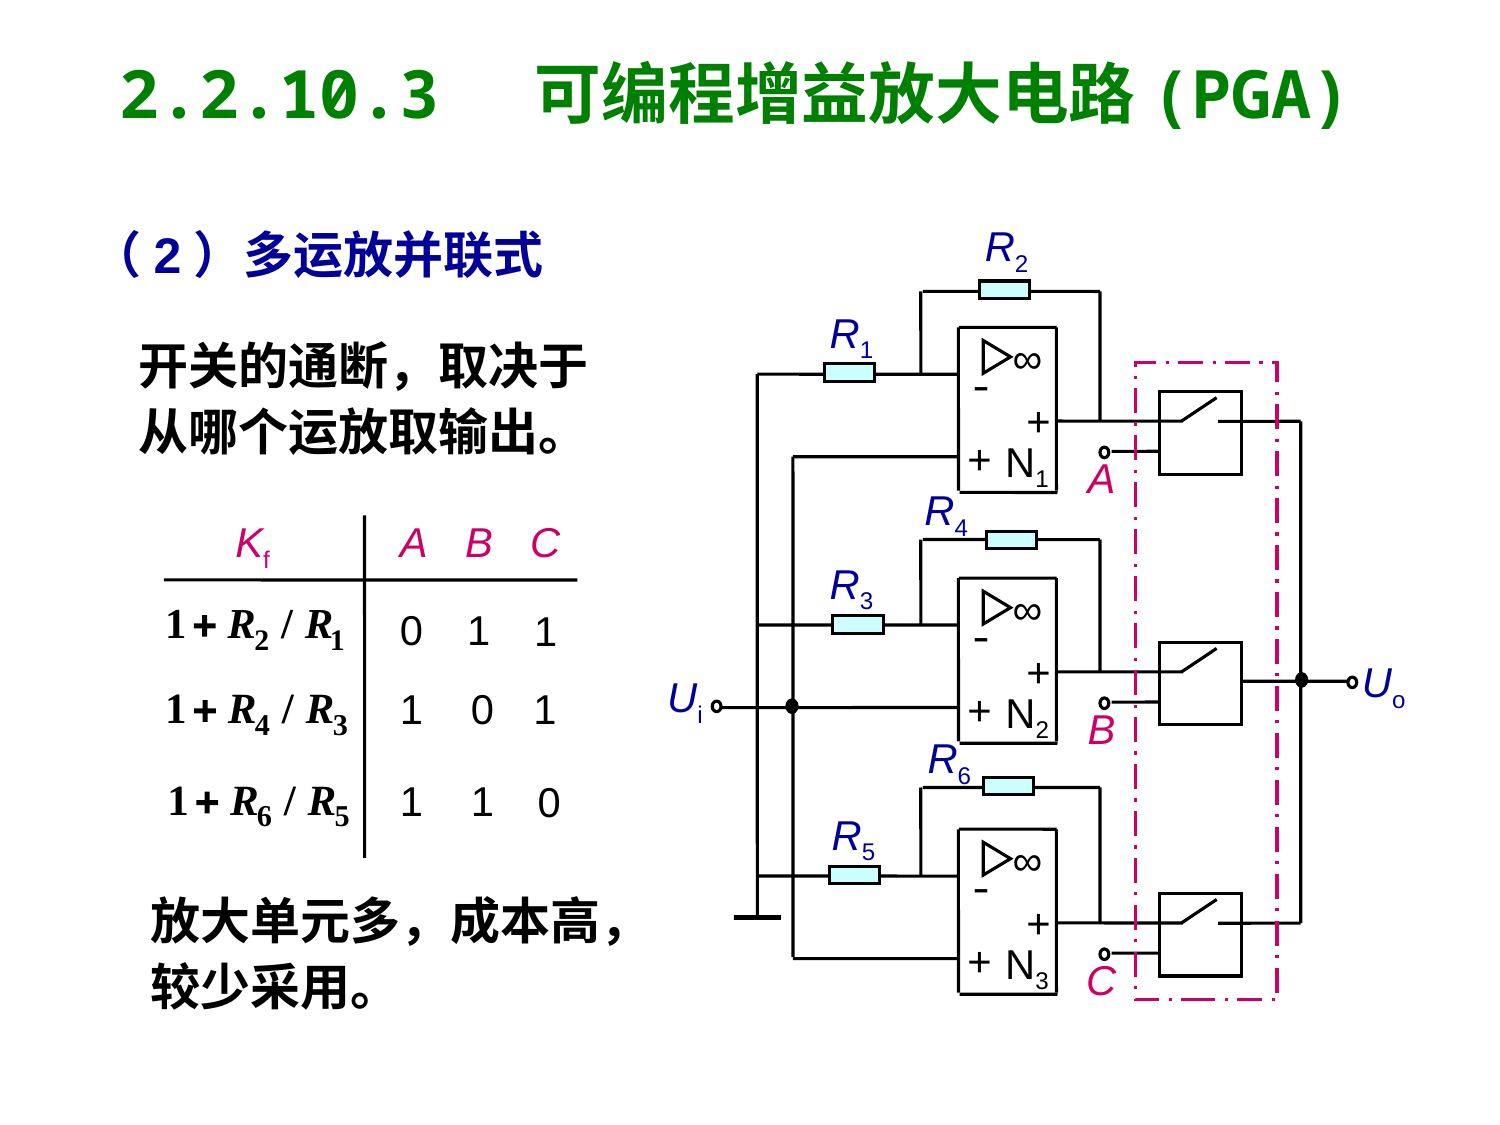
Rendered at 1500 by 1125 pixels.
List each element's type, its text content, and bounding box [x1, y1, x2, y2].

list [165, 774, 356, 835]
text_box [163, 597, 349, 656]
text_box 2.2.10.3 可编程增益放大电路(PGA) [104, 28, 1463, 147]
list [163, 682, 354, 743]
text_box 开关的通断，取决于从哪个运放取输出。 [123, 321, 644, 468]
text_box （2）多运放并联式 [76, 203, 760, 291]
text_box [163, 515, 661, 859]
text_box 放大单元多，成本高，较少采用。 [135, 876, 620, 1023]
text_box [666, 219, 1421, 1025]
